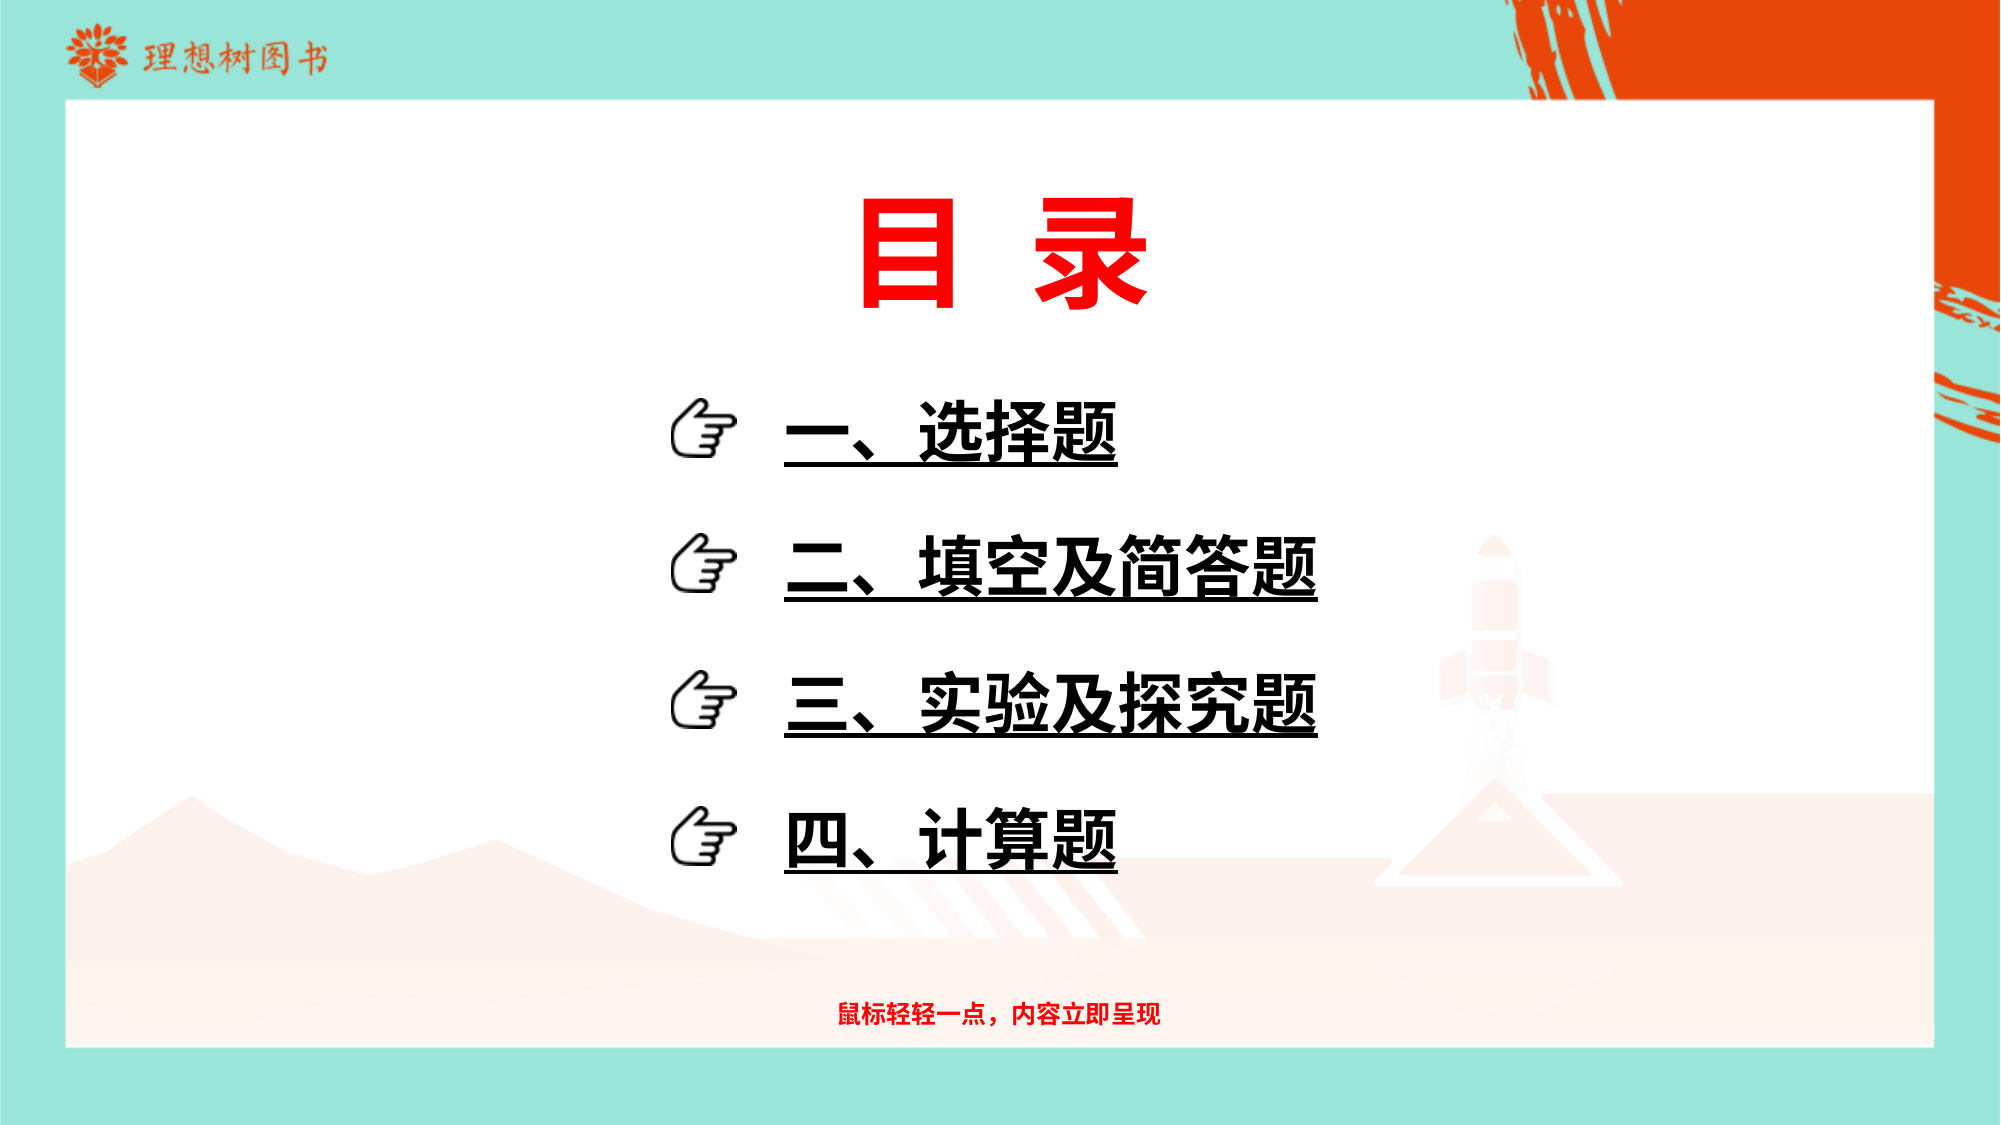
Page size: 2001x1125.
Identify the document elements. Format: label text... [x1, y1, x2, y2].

text_box 四、计算题 [760, 791, 1328, 881]
text_box 二、填空及简答题 [760, 518, 1328, 608]
text_box 一、选择题 [760, 383, 1328, 473]
picture [0, 0, 2000, 1125]
text_box 三、实验及探究题 [760, 655, 1328, 744]
